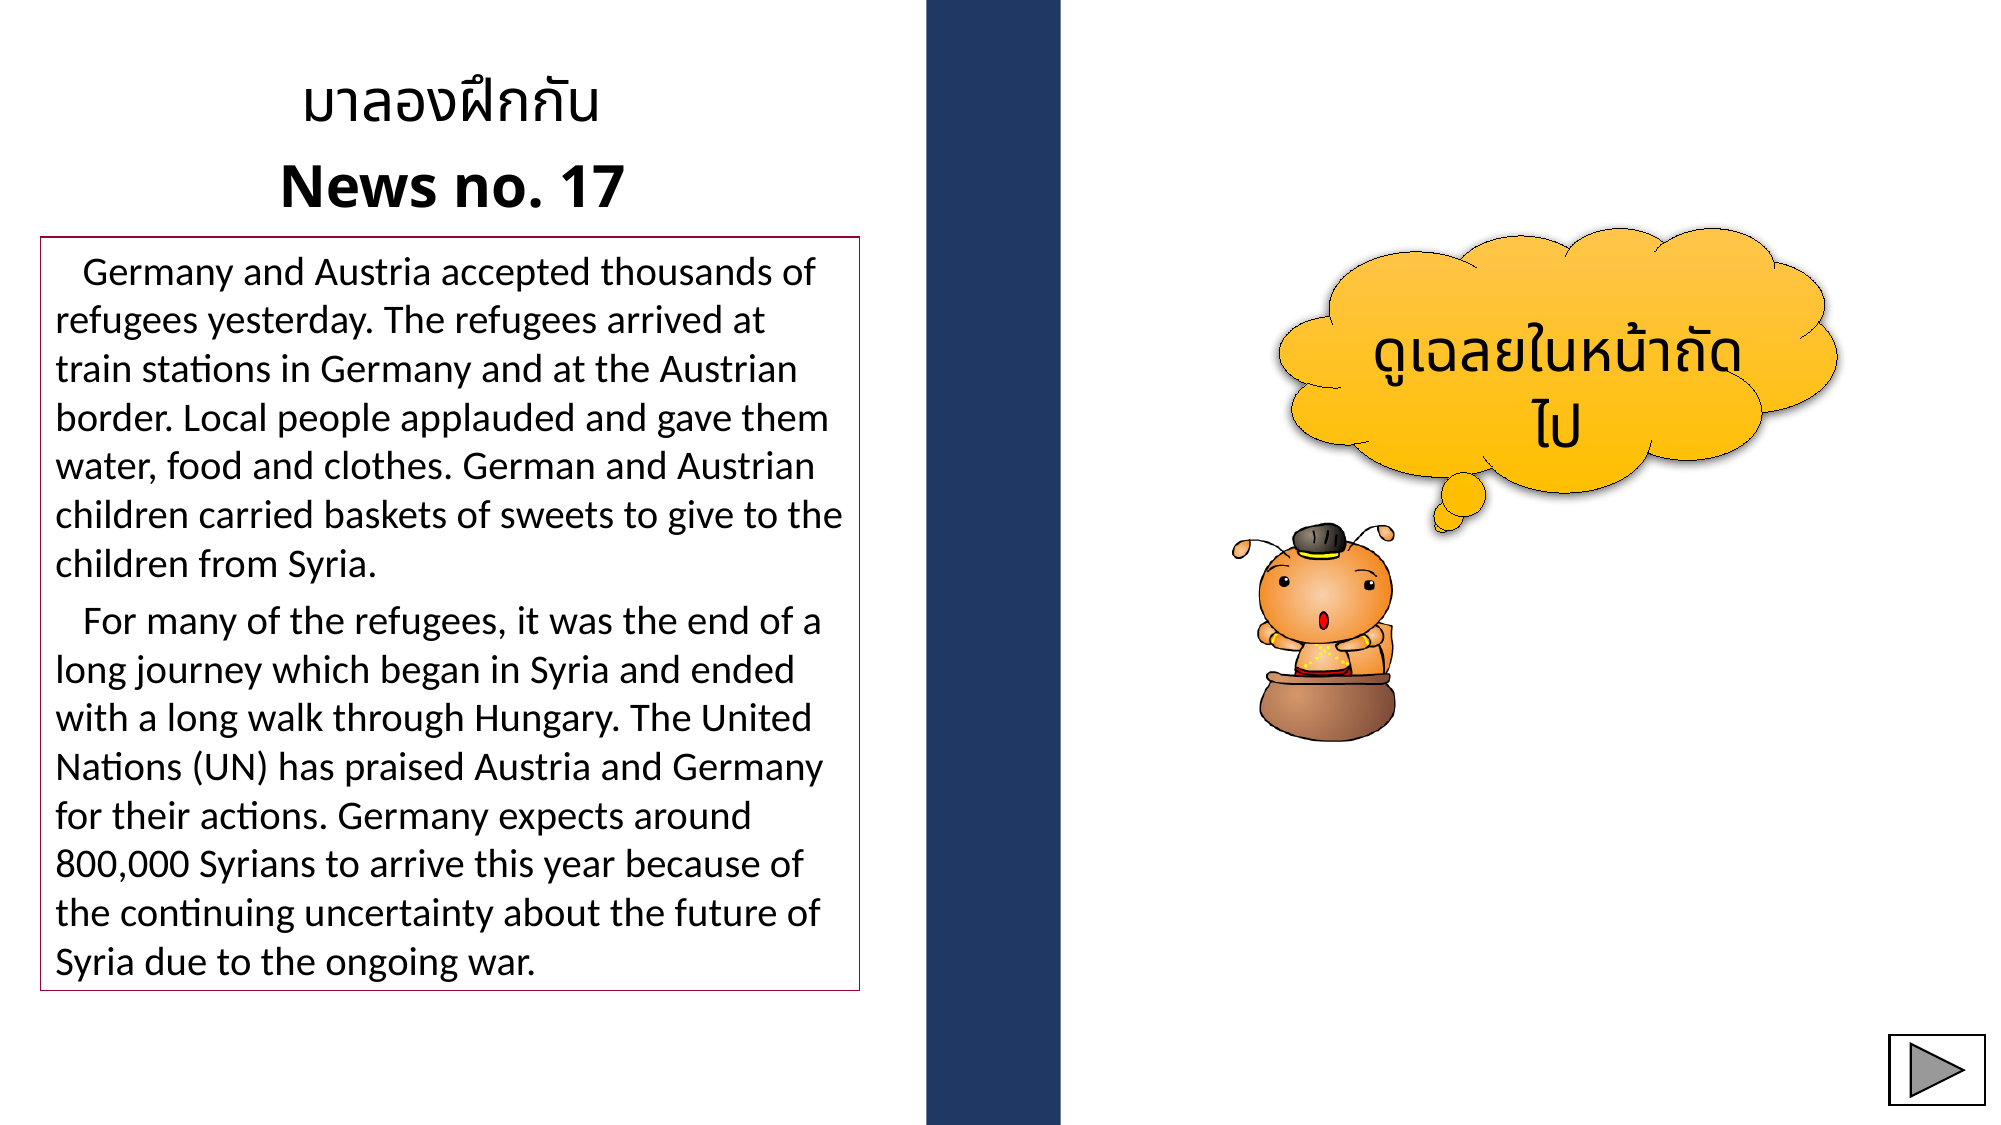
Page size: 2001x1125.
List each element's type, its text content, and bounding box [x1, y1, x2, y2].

text_box [925, 0, 1062, 1125]
text_box [1387, 467, 1638, 531]
text_box Germany and Austria accepted thousands of refugees yesterday. The refugees arrived at train stations in Germany and at the Austrian border. Local people applauded and gave them water, food and clothes. German and Austrian children carried baskets of sweets to give to the children from Syria. For many of the refugees, it was the end of a long journey which began in Syria and ended with a long walk through Hungary. The United Nations (UN) has praised Austria and Germany for their actions. Germany expects around 800,000 Syrians to arrive this year because of the continuing uncertainty about the future of Syria due to the ongoing war. [40, 237, 860, 991]
table_header ดูเฉลยในหน้าถัดไป [1347, 312, 1770, 467]
table_header มาลองฝึกกัน News no. 17 [239, 62, 665, 232]
picture [1200, 492, 1450, 766]
text_box [1279, 228, 1838, 446]
text_box [1888, 1034, 1986, 1106]
